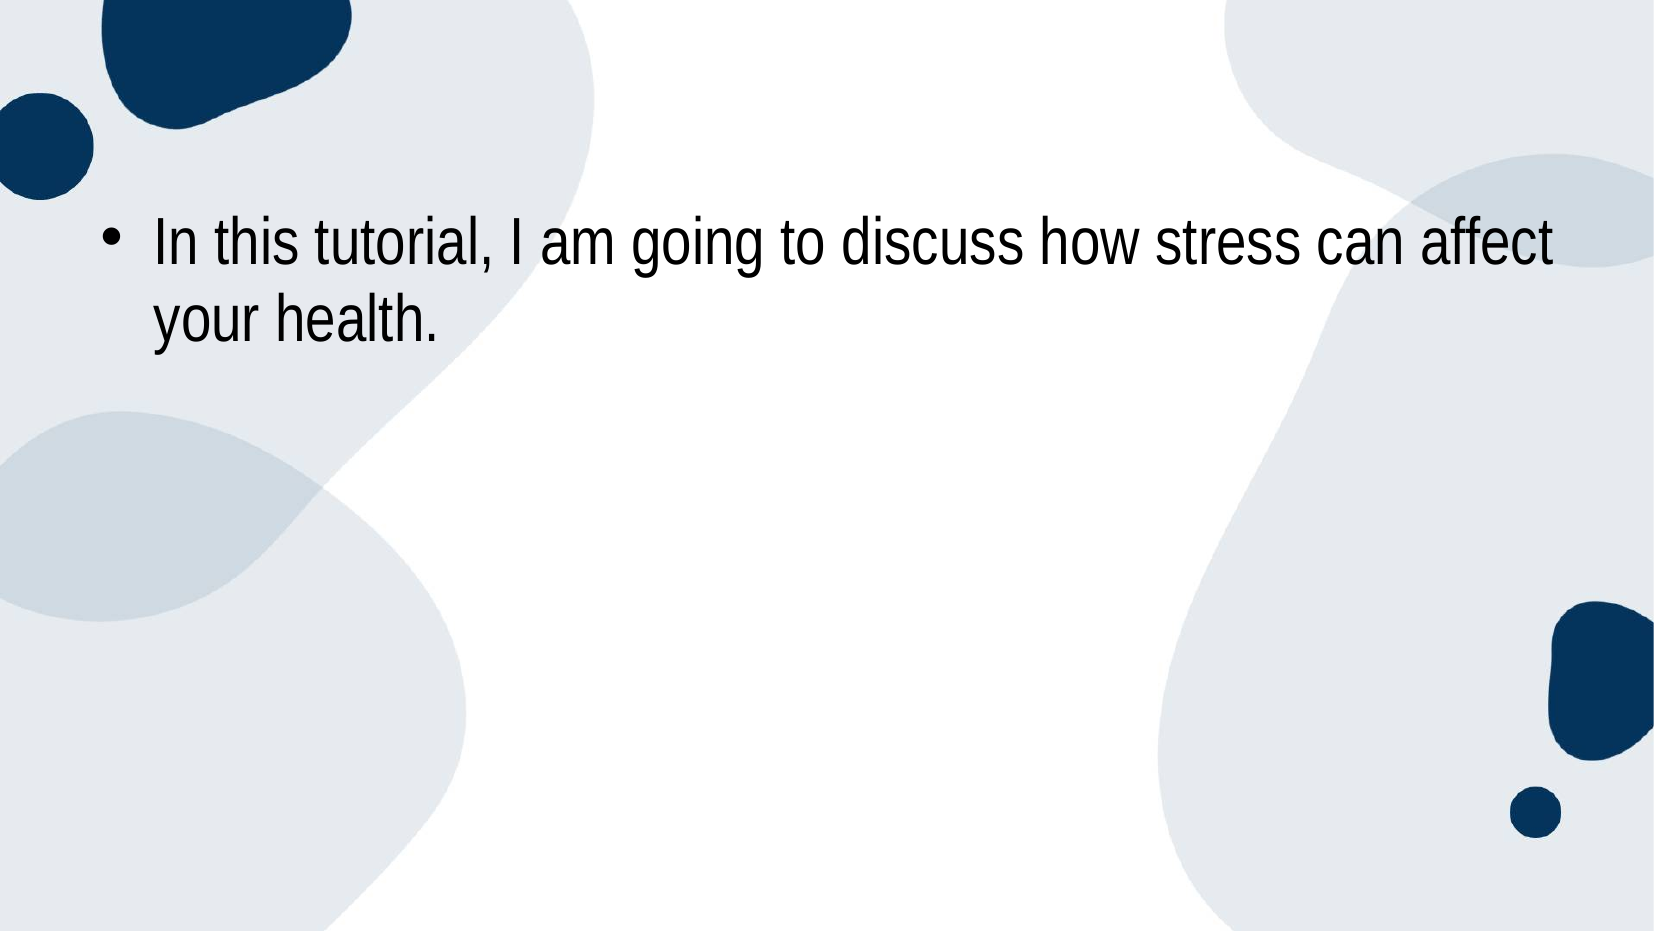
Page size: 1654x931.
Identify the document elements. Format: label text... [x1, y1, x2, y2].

text_box In this tutorial, I am going to discuss how stress can affect your health. [82, 201, 1571, 729]
text_box [82, 37, 1571, 193]
picture [0, 0, 1654, 931]
